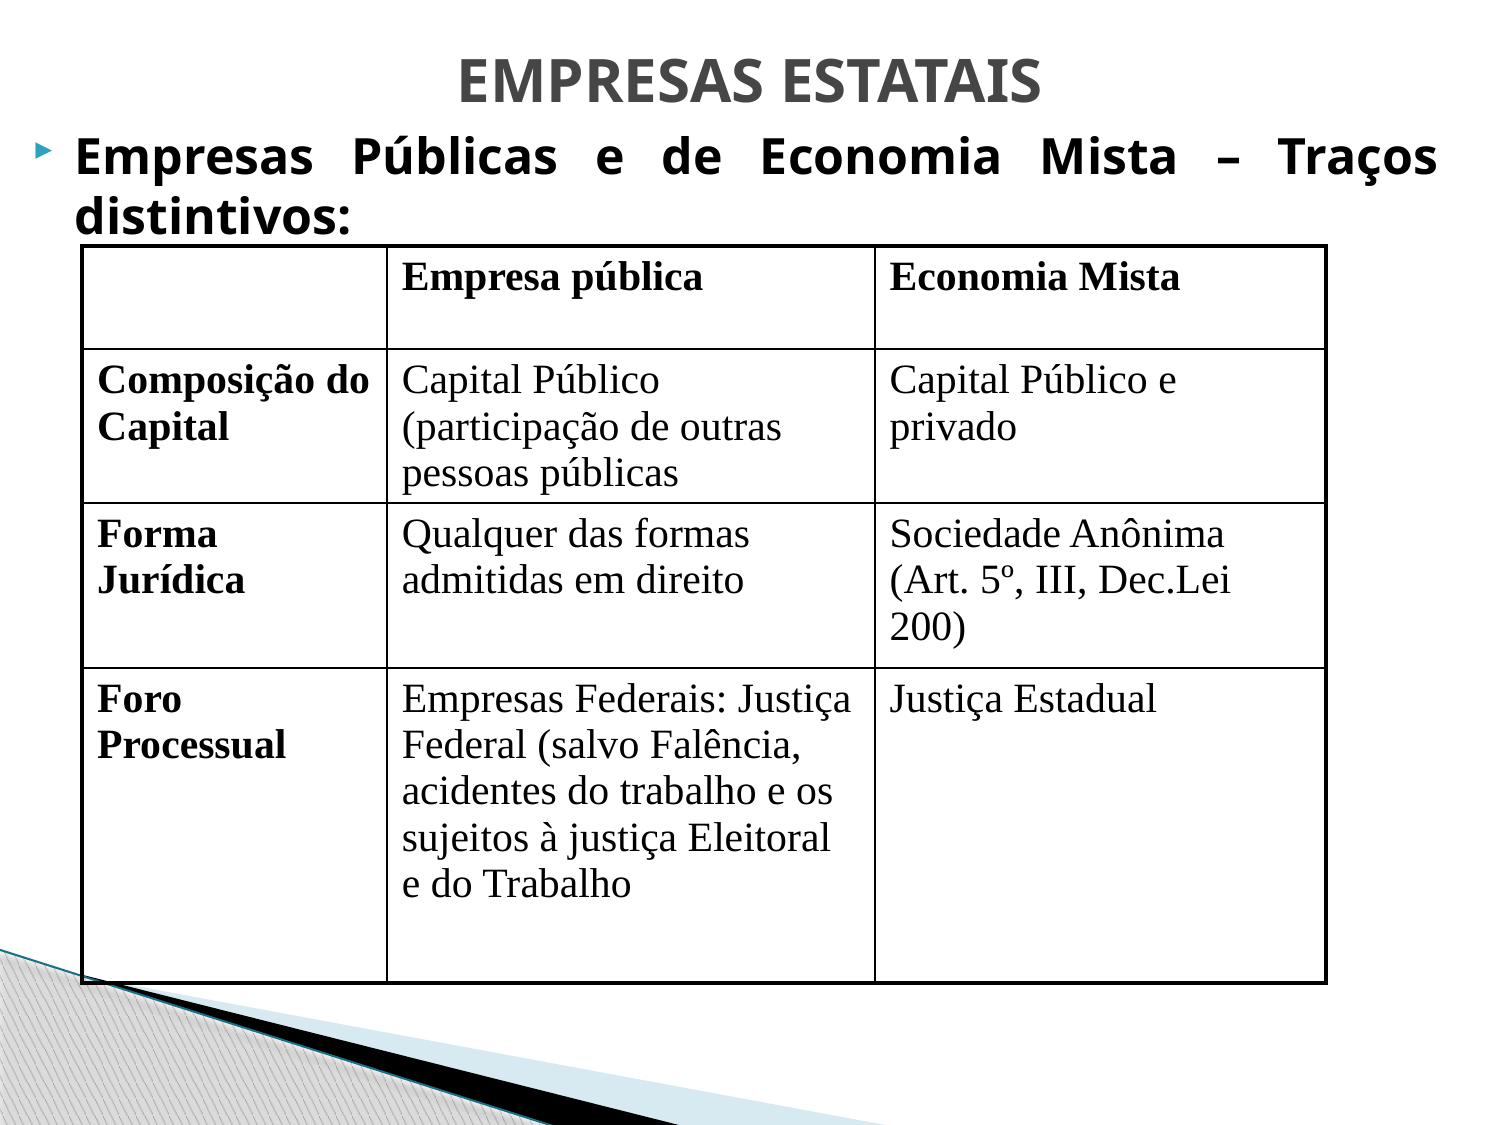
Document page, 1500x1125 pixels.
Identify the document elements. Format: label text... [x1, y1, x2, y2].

table_cell Sociedade Anônima (Art. 5º, III, Dec.Lei 200) [876, 504, 1324, 667]
table_cell Composição do Capital [84, 350, 386, 502]
table_cell Capital Público (participação de outras pessoas públicas [388, 350, 874, 502]
table_cell Forma Jurídica [84, 504, 386, 667]
table_cell Empresas Federais: Justiça Federal (salvo Falência, acidentes do trabalho e os sujeitos à justiça Eleitoral e do Trabalho [388, 669, 874, 981]
table_header [84, 248, 386, 348]
table_header Empresa pública [388, 248, 874, 348]
list Empresas Públicas e de Economia Mista – Traços distintivos: [0, 117, 1454, 1092]
table_cell Foro Processual [84, 669, 386, 981]
table_cell Justiça Estadual [876, 669, 1324, 981]
table_cell Capital Público e privado [876, 350, 1324, 502]
table_cell Qualquer das formas admitidas em direito [388, 504, 874, 667]
title EMPRESAS ESTATAIS [0, 35, 1500, 123]
table_header Economia Mista [876, 248, 1324, 348]
